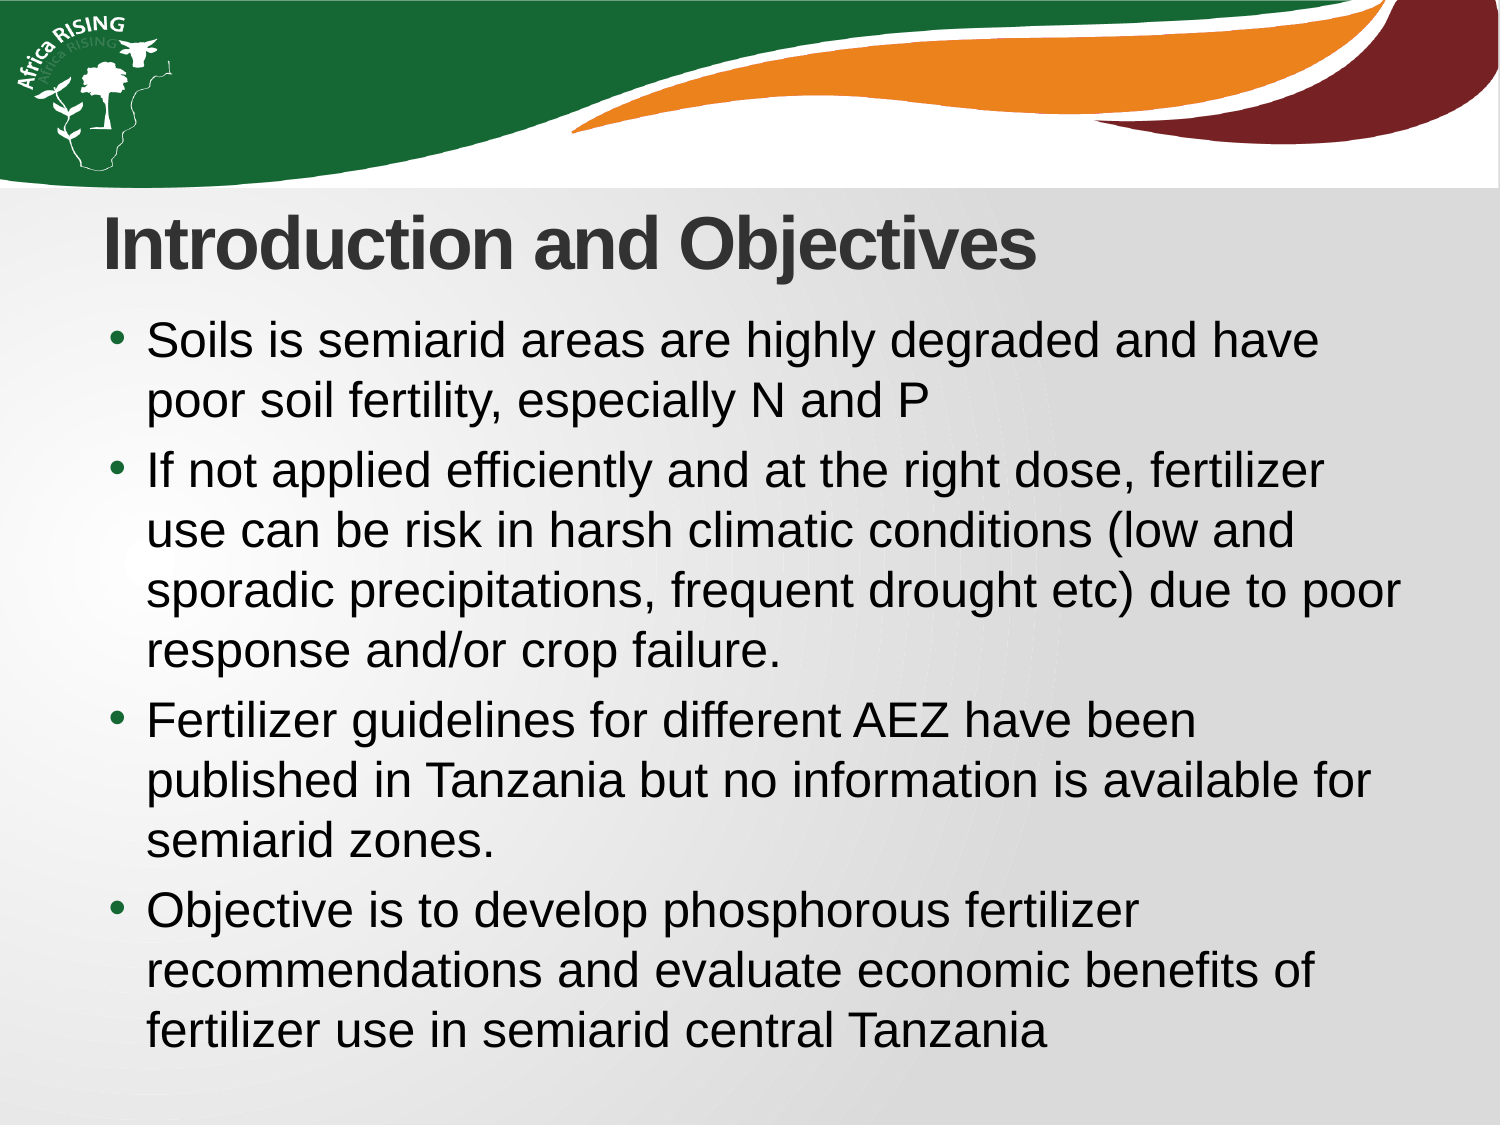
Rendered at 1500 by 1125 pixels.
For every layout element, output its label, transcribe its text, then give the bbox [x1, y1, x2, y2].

list Soils is semiarid areas are highly degraded and have poor soil fertility, especially N and P If not applied efficiently and at the right dose, fertilizer use can be risk in harsh climatic conditions (low and sporadic precipitations, frequent drought etc) due to poor response and/or crop failure. Fertilizer guidelines for different AEZ have been published in Tanzania but no information is available for semiarid zones. Objective is to develop phosphorous fertilizer recommendations and evaluate economic benefits of fertilizer use in semiarid central Tanzania [75, 299, 1425, 1100]
title Introduction and Objectives [87, 187, 1438, 288]
picture [0, 0, 1499, 188]
